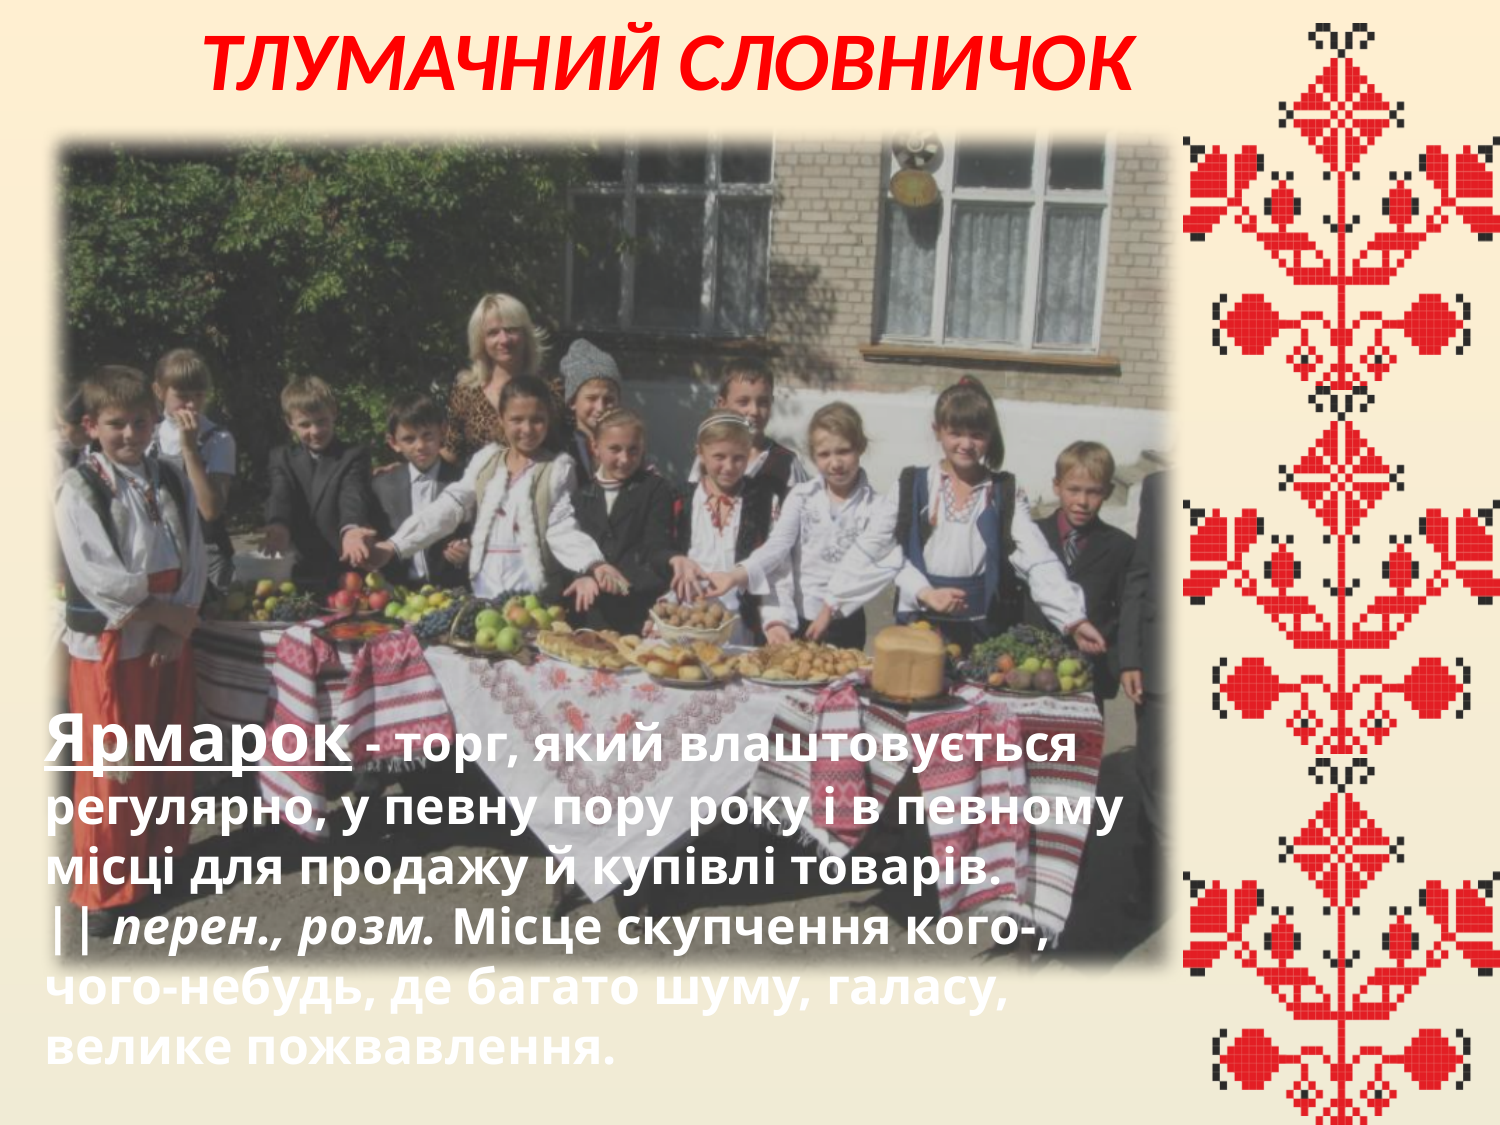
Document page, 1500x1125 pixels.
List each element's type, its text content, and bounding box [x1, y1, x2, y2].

list Ярмарок - торг, який влаштовується регулярно, у певну пору року і в певному місці для продажу й купівлі товарів. || перен., розм. Місце скупчення кого-, чого-небудь, де багато шуму, галасу, велике пожвавлення. [29, 739, 1194, 1083]
picture [40, 23, 1500, 984]
picture [1183, 758, 1500, 1125]
title Тлумачний словничок [29, 0, 1305, 224]
